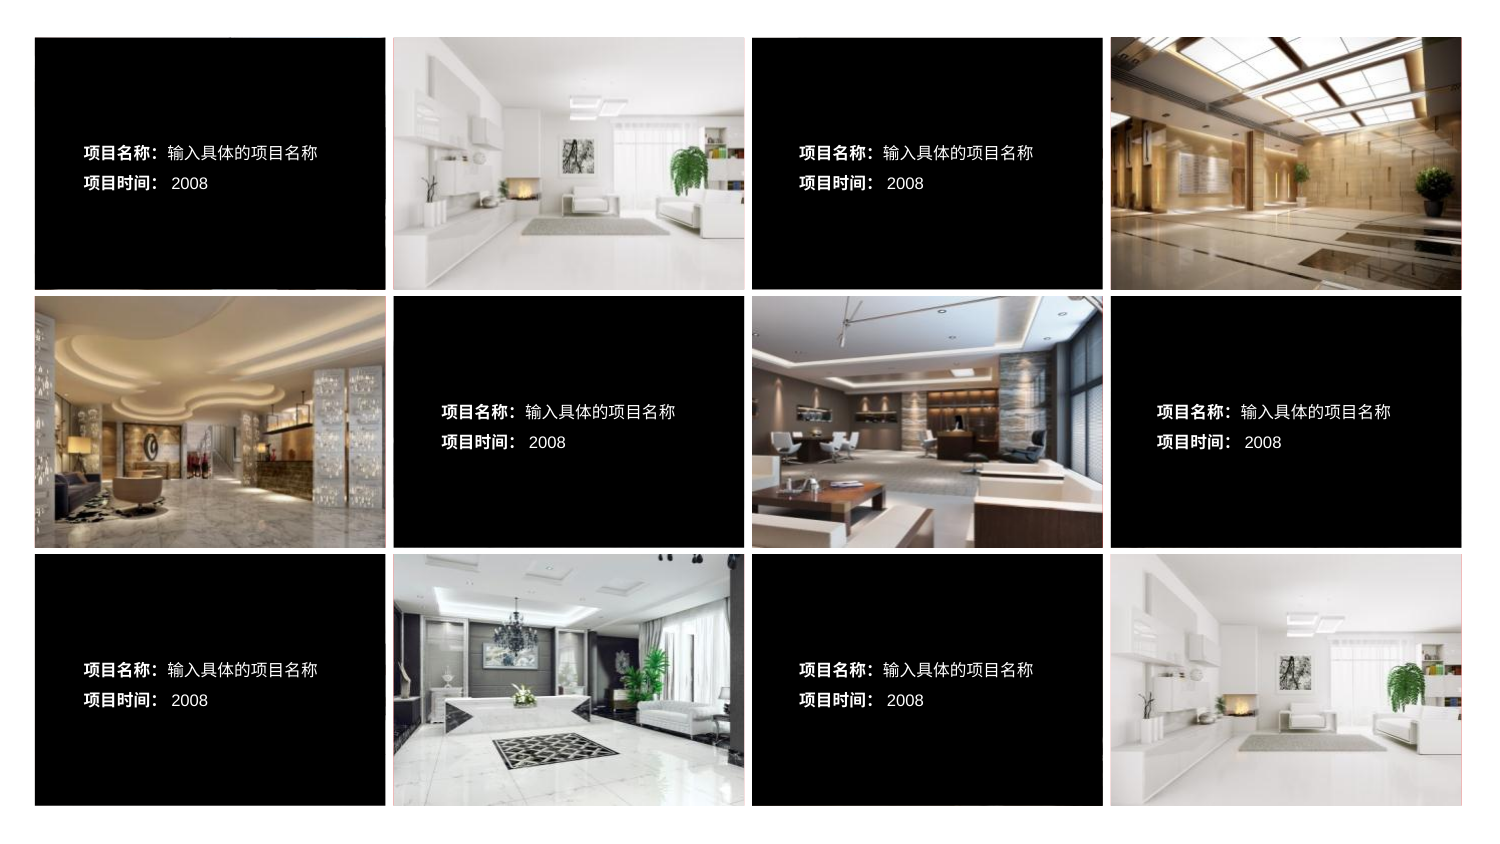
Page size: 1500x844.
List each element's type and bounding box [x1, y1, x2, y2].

text_box [34, 37, 1462, 806]
text_box [751, 37, 1103, 290]
text_box [34, 553, 386, 806]
text_box [393, 295, 745, 548]
text_box [34, 37, 386, 290]
text_box [1110, 295, 1462, 548]
text_box [751, 553, 1103, 806]
